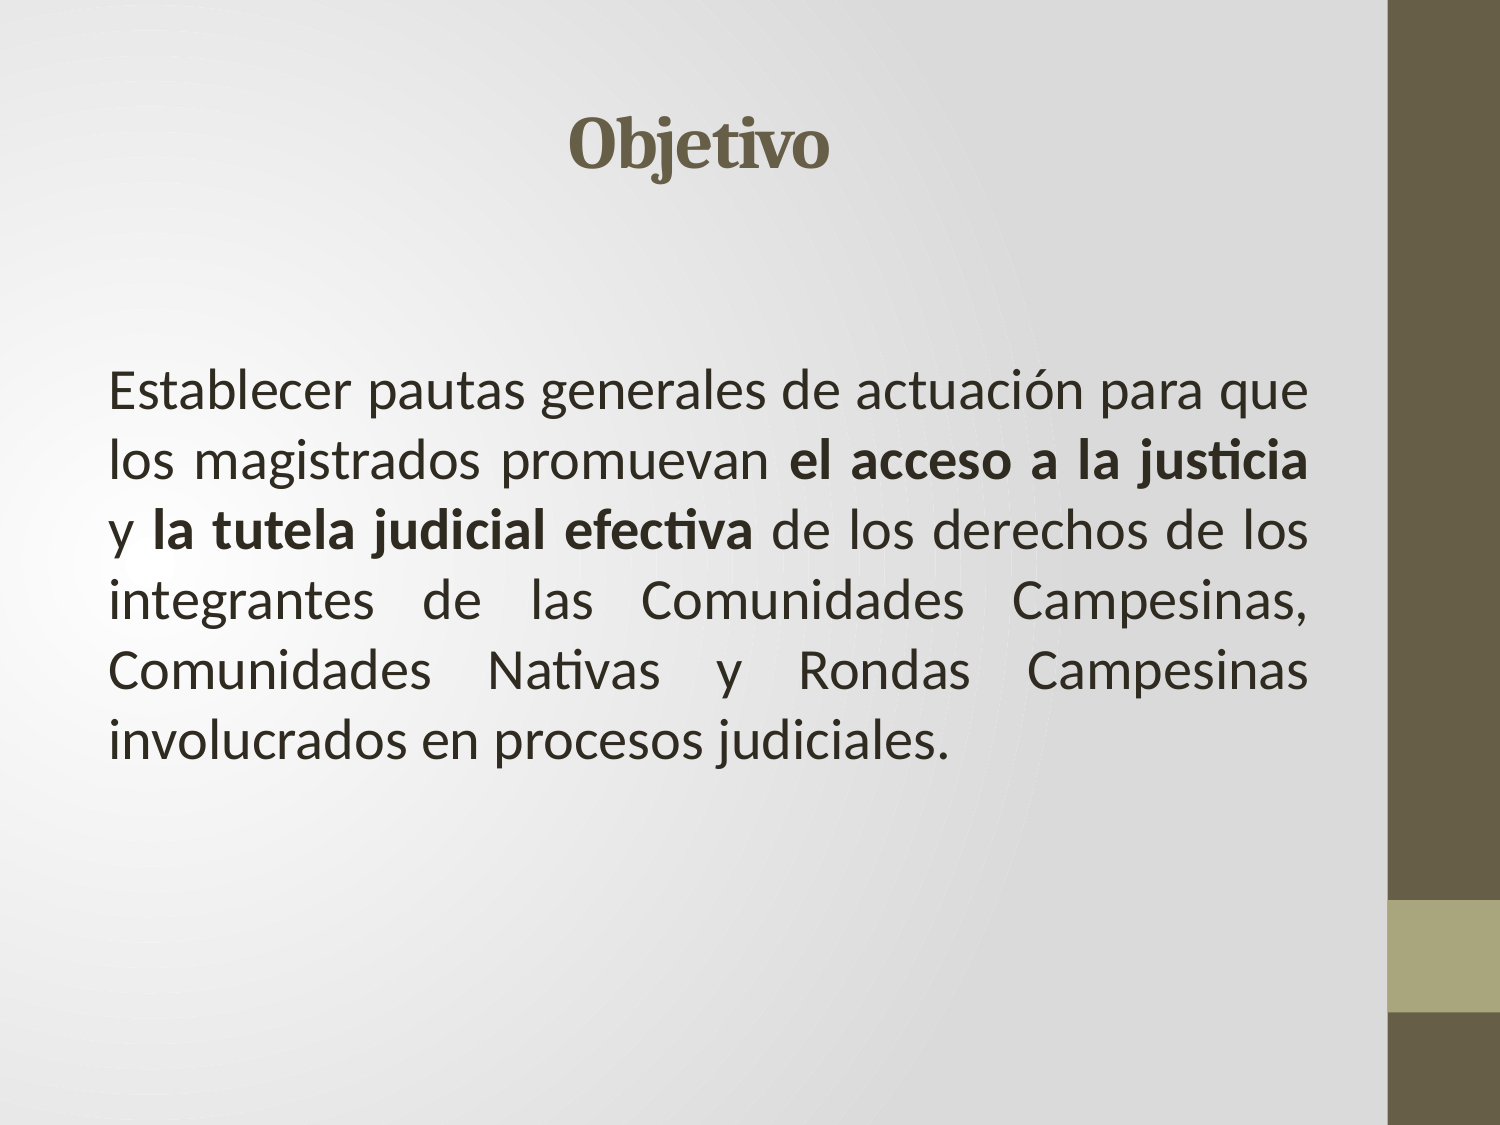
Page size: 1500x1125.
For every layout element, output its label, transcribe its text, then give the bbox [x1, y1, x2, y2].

list Establecer pautas generales de actuación para que los magistrados promuevan el acceso a la justicia y la tutela judicial efectiva de los derechos de los integrantes de las Comunidades Campesinas, Comunidades Nativas y Rondas Campesinas involucrados en procesos judiciales. [75, 262, 1325, 1050]
title Objetivo [75, 45, 1325, 233]
